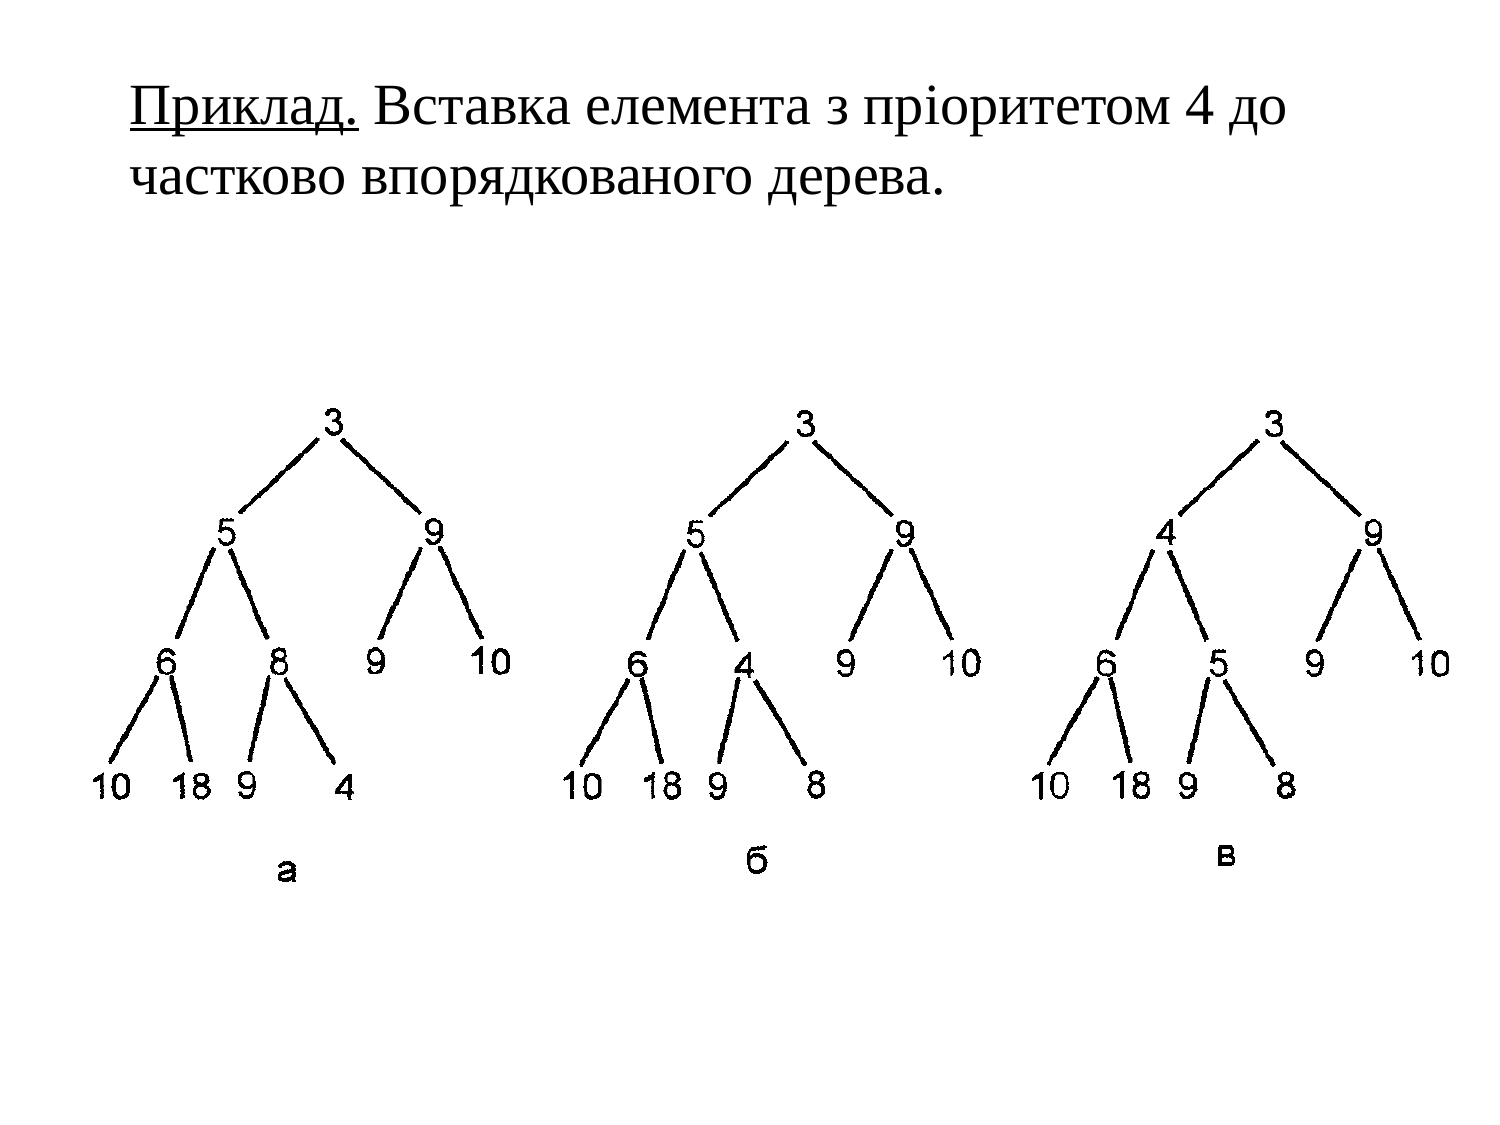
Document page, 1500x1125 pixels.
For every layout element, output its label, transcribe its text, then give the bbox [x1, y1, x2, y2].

text_box Приклад. Вставка елемента з пріоритетом 4 до частково впорядкованого дерева. [0, 58, 1500, 247]
picture [70, 386, 1466, 903]
